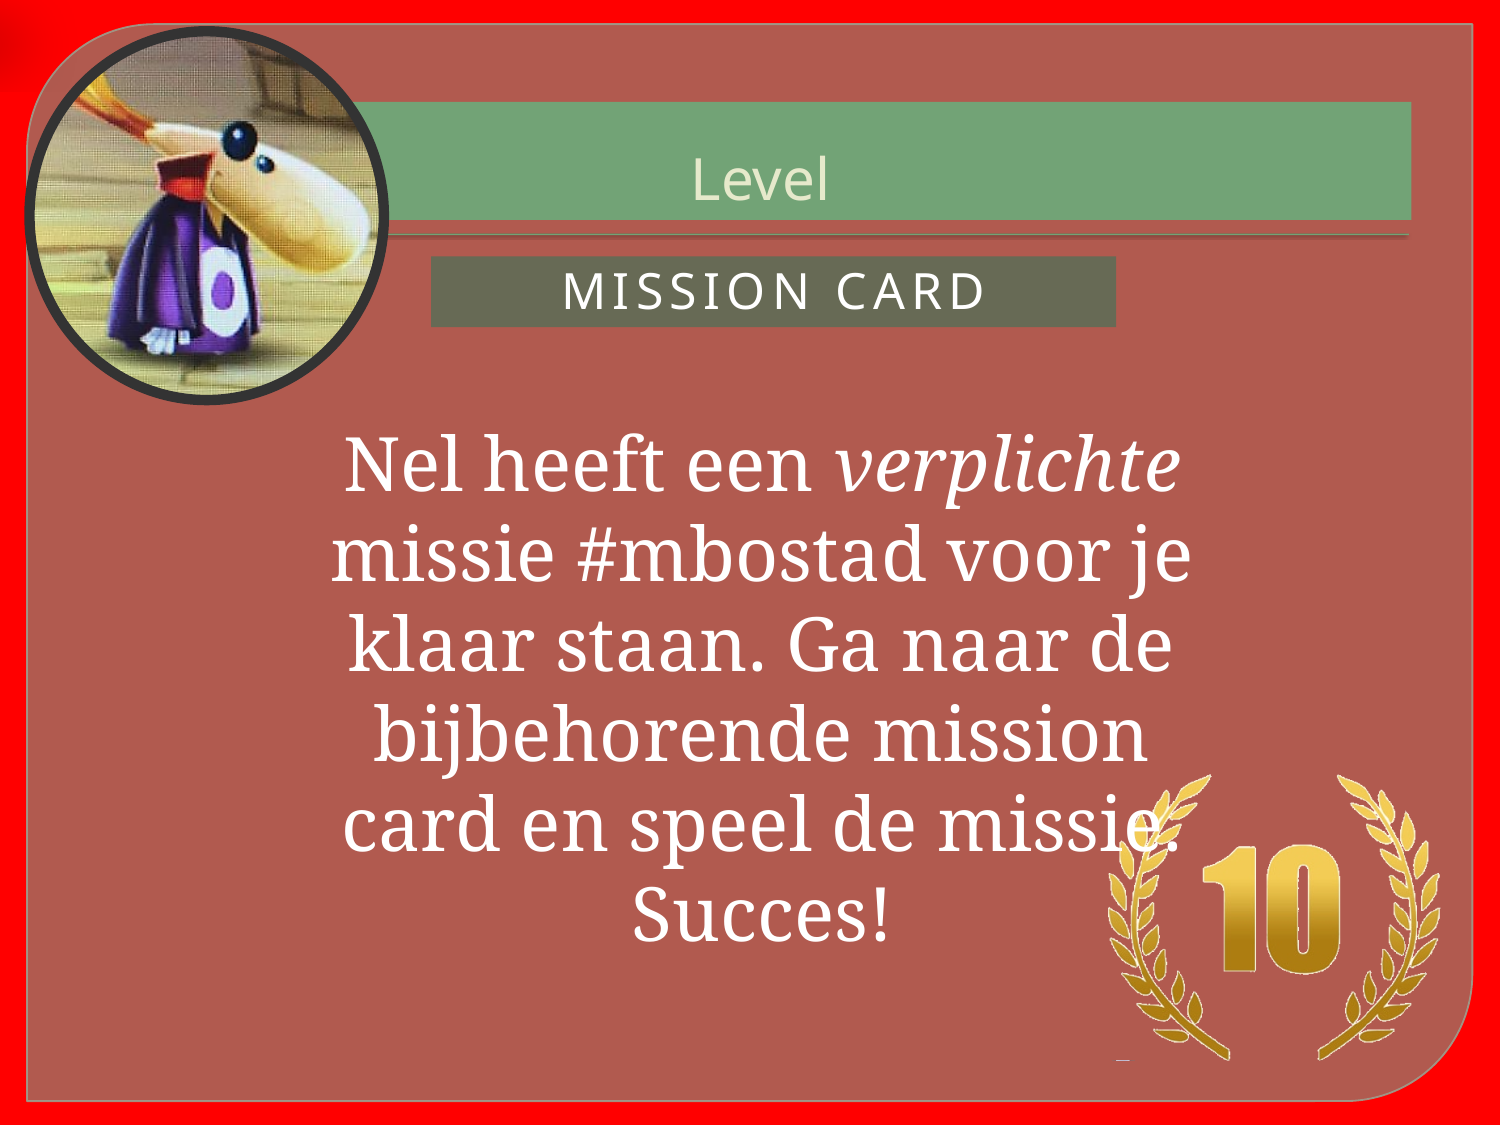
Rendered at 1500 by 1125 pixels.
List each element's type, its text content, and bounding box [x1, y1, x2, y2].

picture [1104, 762, 1442, 1061]
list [29, 31, 385, 401]
text_box Nel heeft een verplichte missie #mbostad voor je klaar staan. Ga naar de bijbehorende mission card en speel de missie. Succes! [282, 408, 1243, 964]
title Level [390, 101, 1412, 220]
text_box Mission card [431, 256, 1117, 328]
